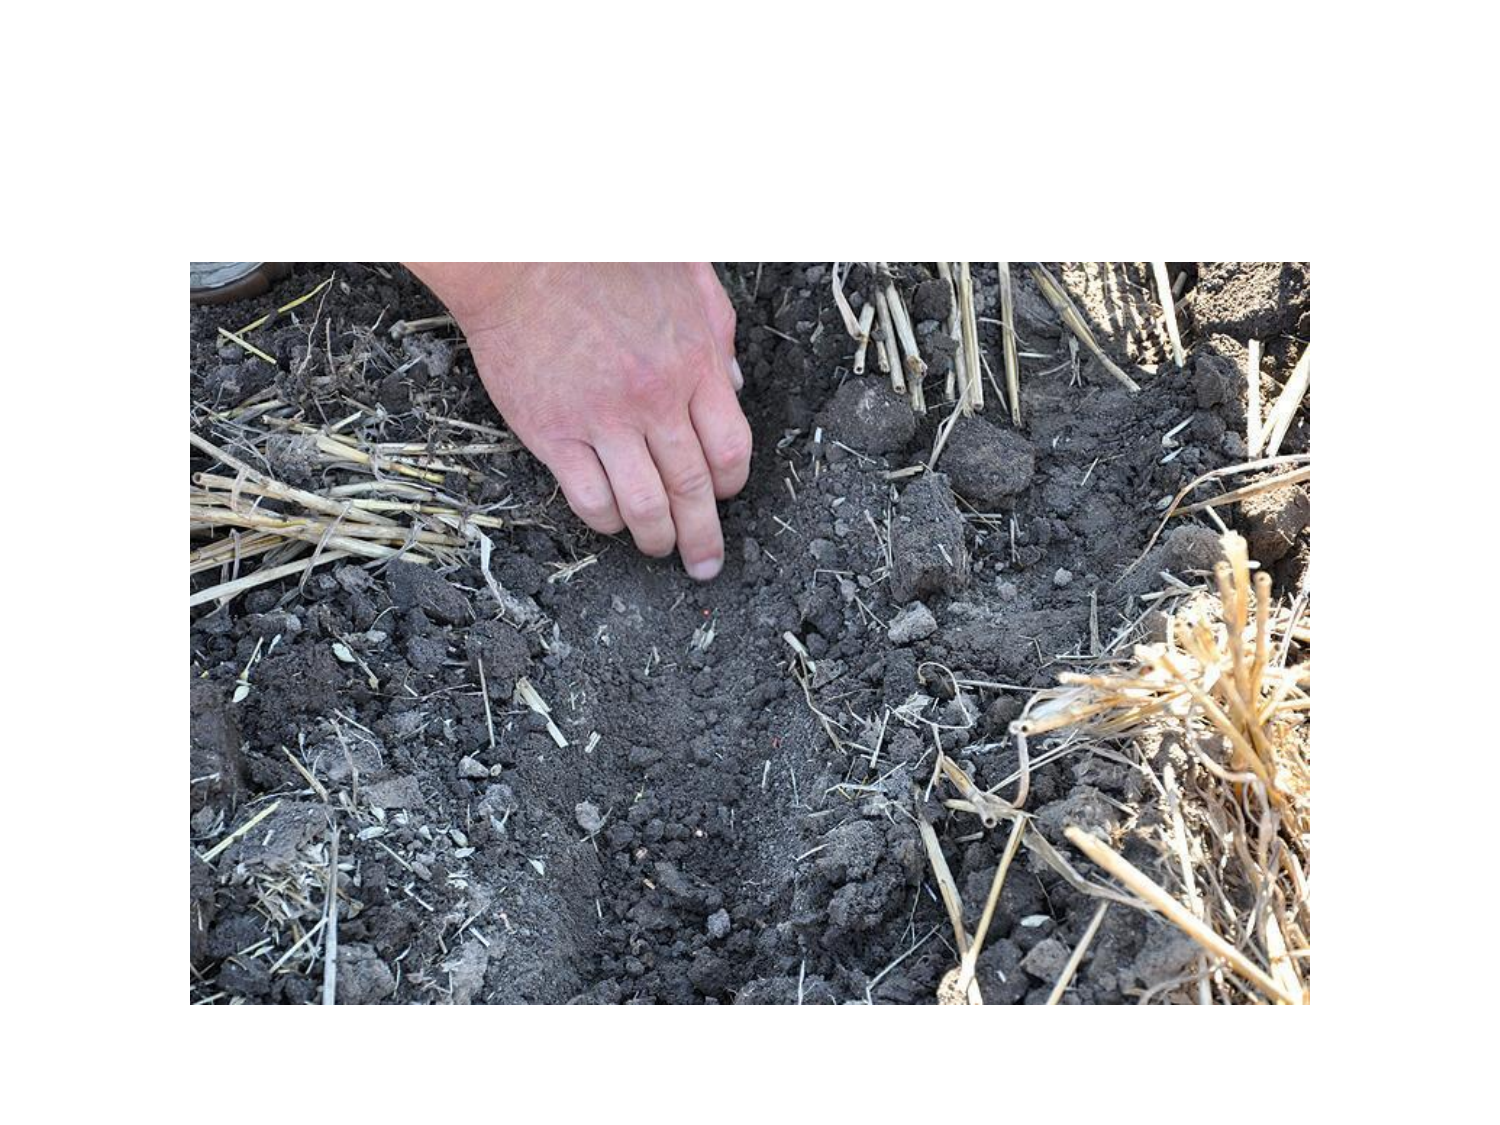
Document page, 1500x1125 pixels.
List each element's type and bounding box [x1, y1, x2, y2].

list [190, 262, 1310, 1006]
